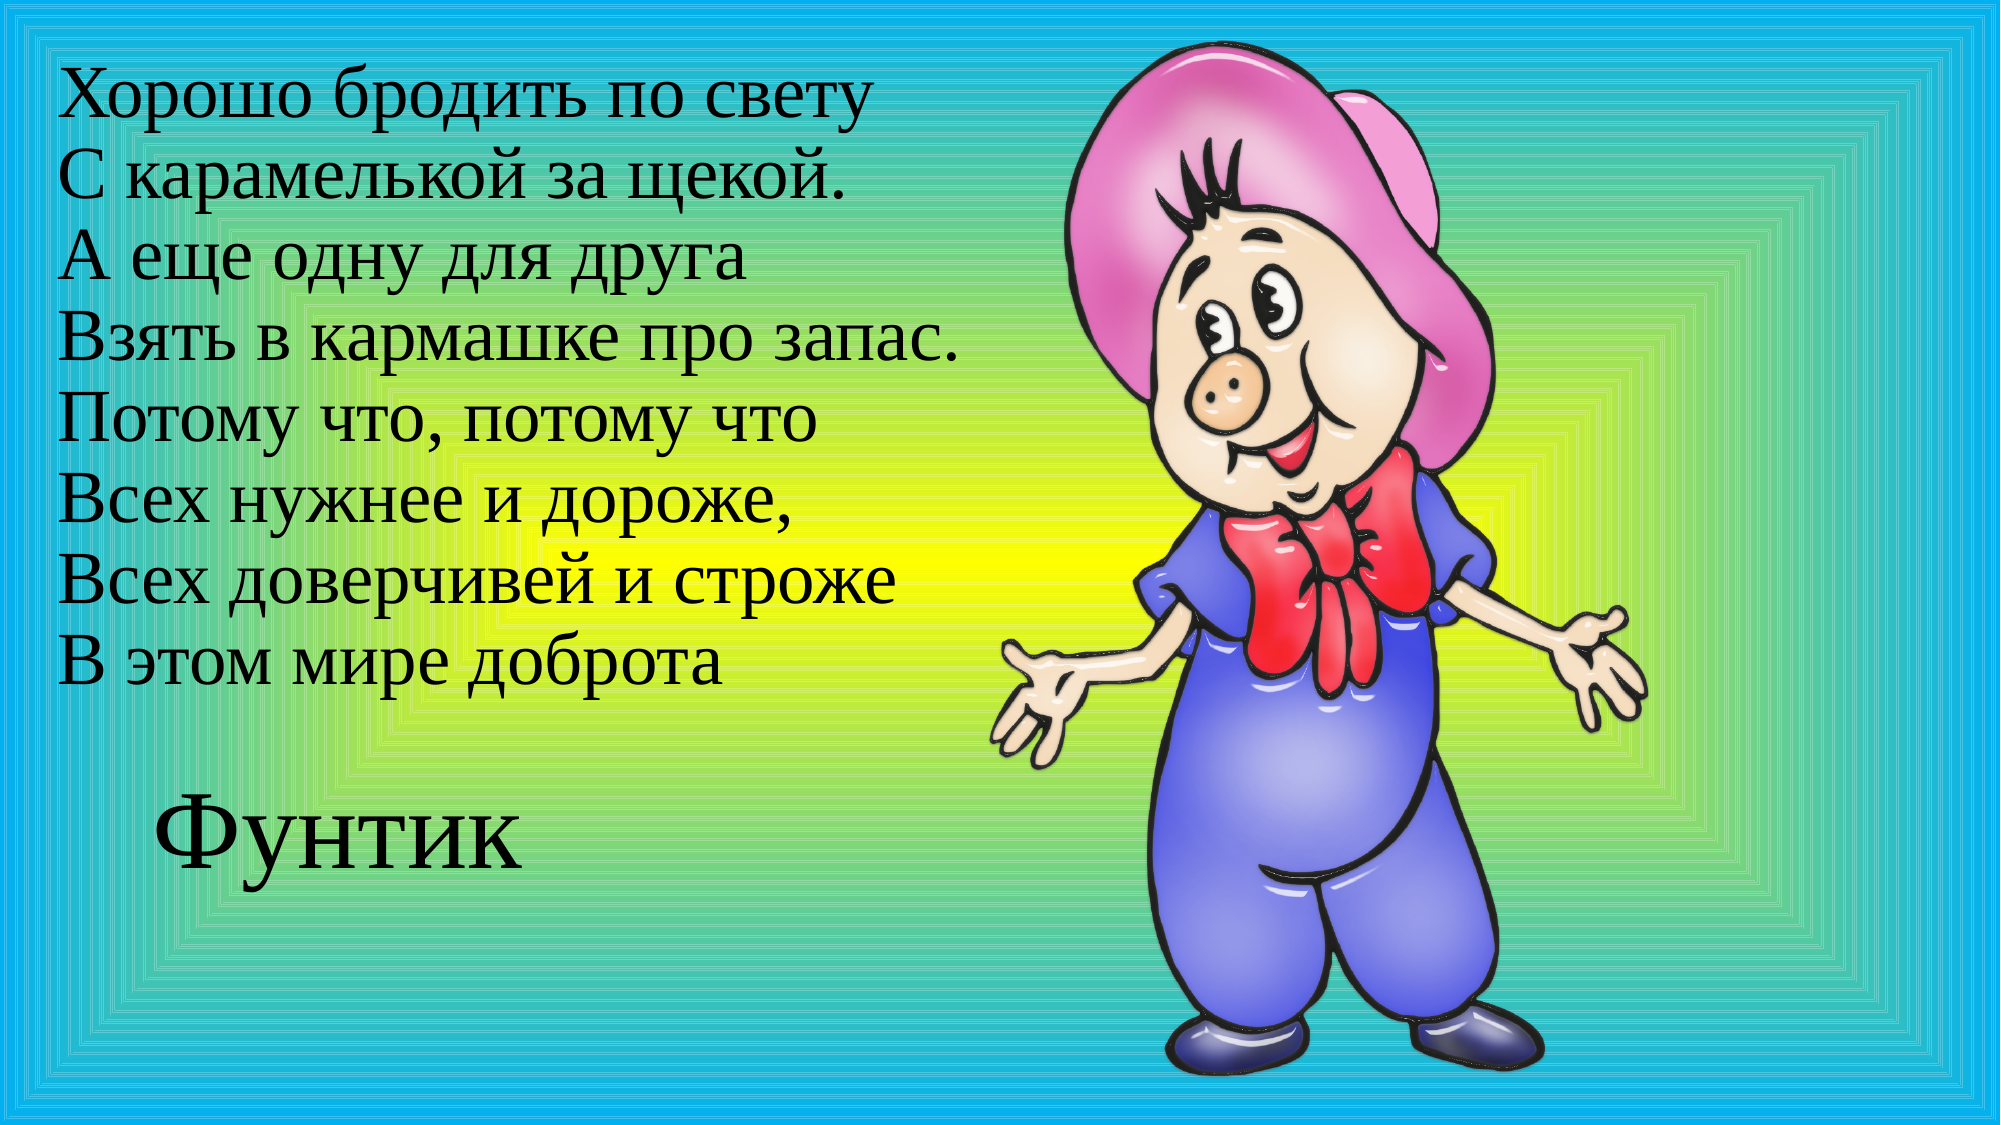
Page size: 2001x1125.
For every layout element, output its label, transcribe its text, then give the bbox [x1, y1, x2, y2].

title Хорошо бродить по свету С карамелькой за щекой. А еще одну для друга Взять в кармашке про запас. Потому что, потому что Всех нужнее и дороже, Всех доверчивей и строже В этом мире доброта [42, 198, 986, 646]
list Фунтик [137, 763, 596, 1014]
picture [986, 40, 1651, 1080]
